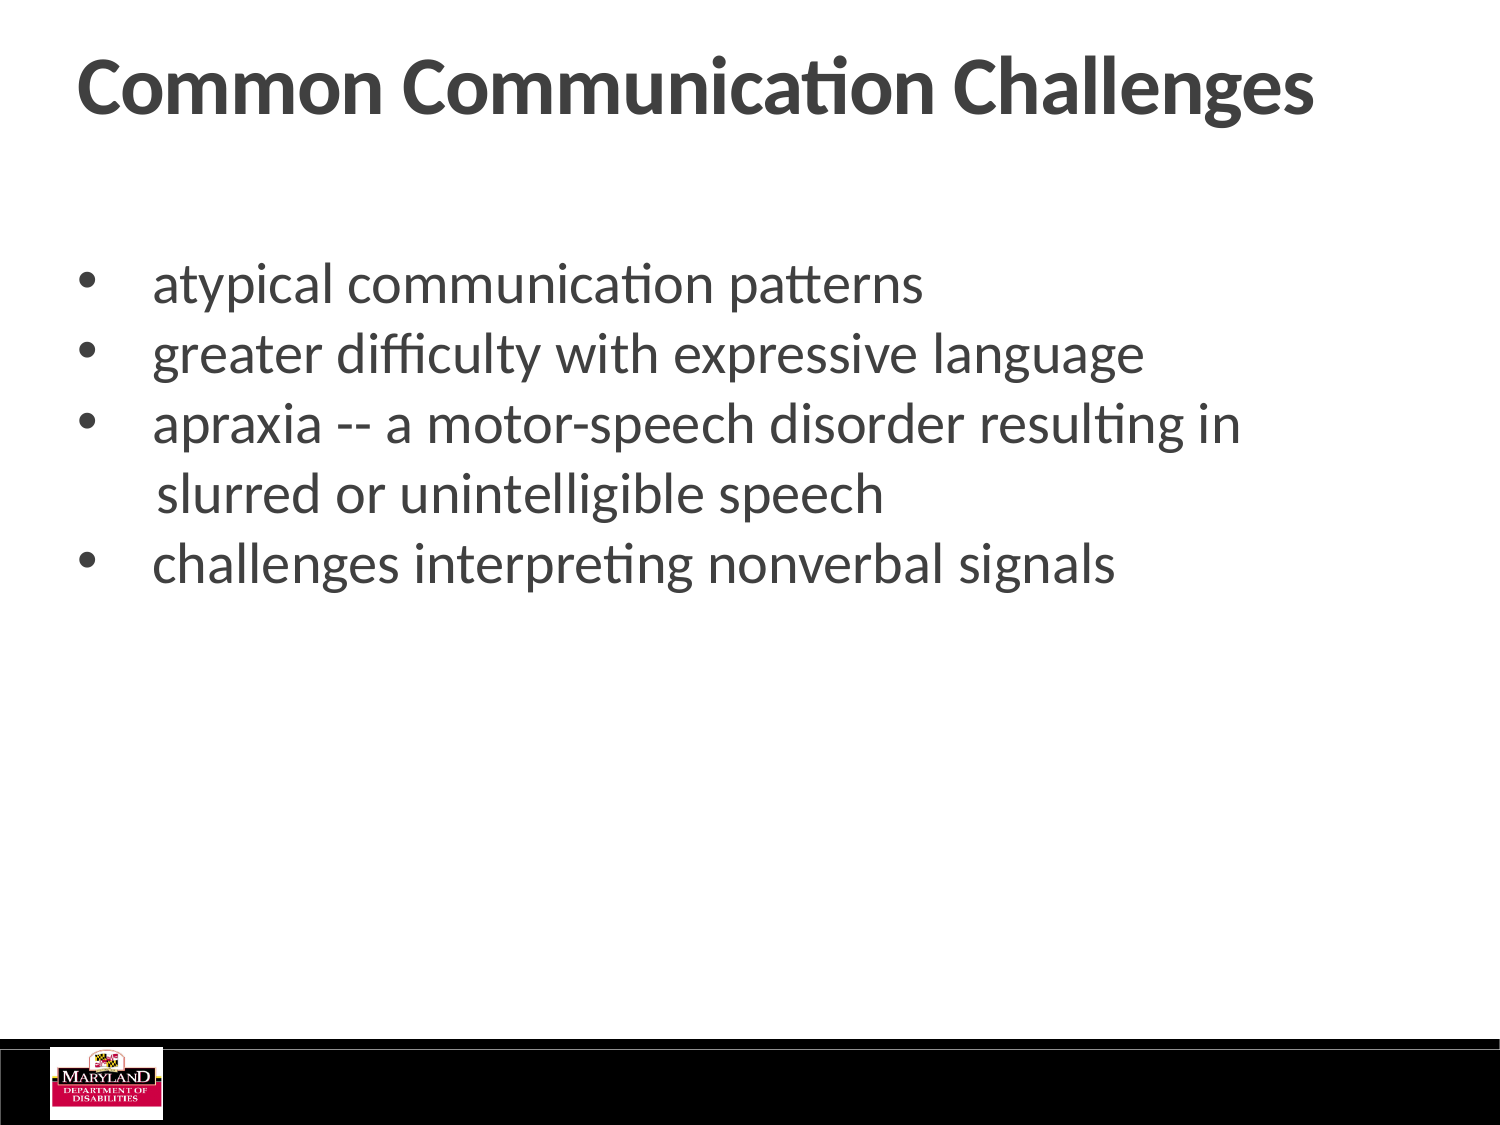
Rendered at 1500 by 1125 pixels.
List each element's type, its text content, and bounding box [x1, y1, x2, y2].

picture [50, 1047, 163, 1120]
text_box atypical communication patterns greater difficulty with expressive language apraxia -- a motor-speech disorder resulting in slurred or unintelligible speech challenges interpreting nonverbal signals [62, 237, 1375, 673]
title Common Communication Challenges [62, 45, 1413, 1000]
